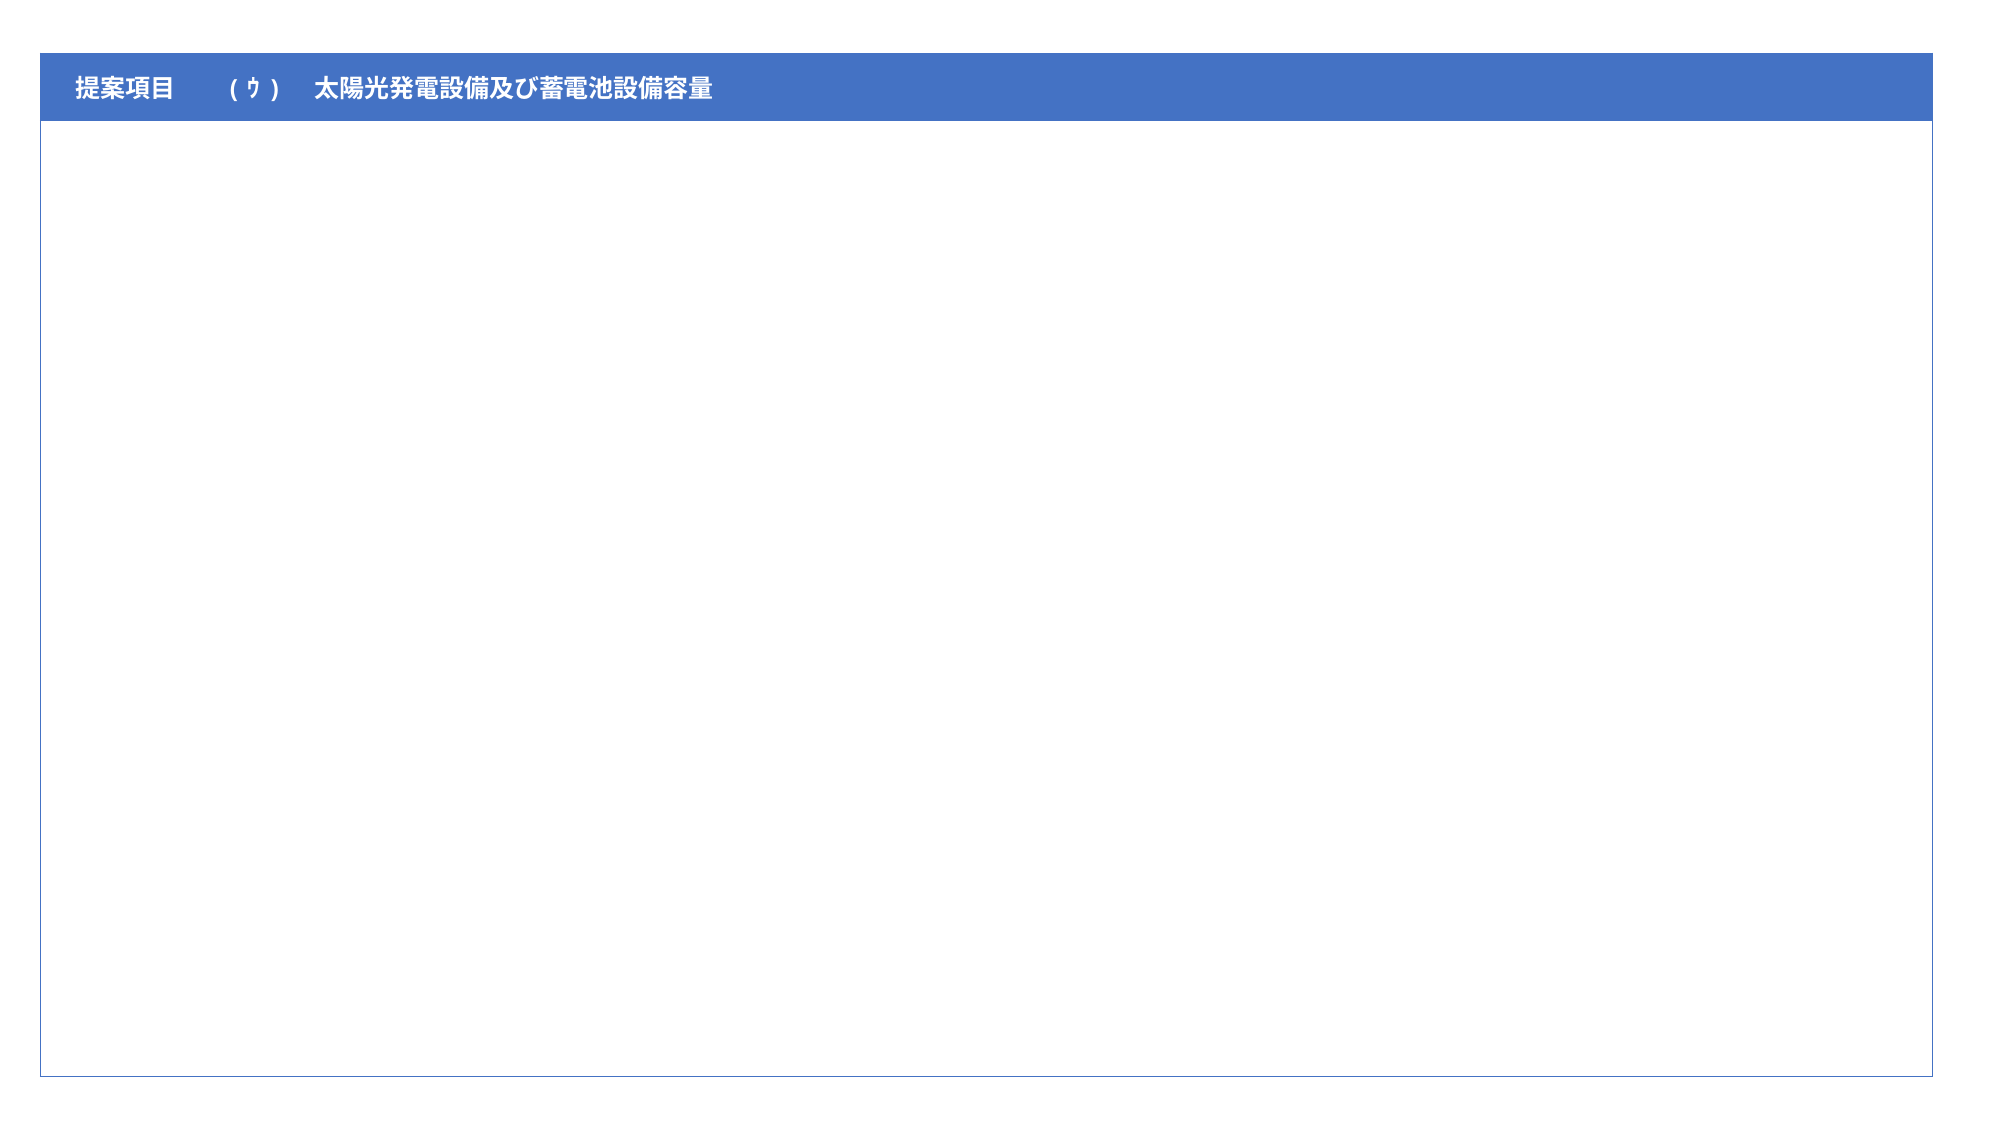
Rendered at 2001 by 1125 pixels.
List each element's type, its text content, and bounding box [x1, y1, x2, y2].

table_header 提案項目 [41, 54, 211, 120]
table_header (ｳ) 太陽光発電設備及び蓄電池設備容量 [211, 54, 1932, 120]
table_cell [41, 121, 1932, 1076]
